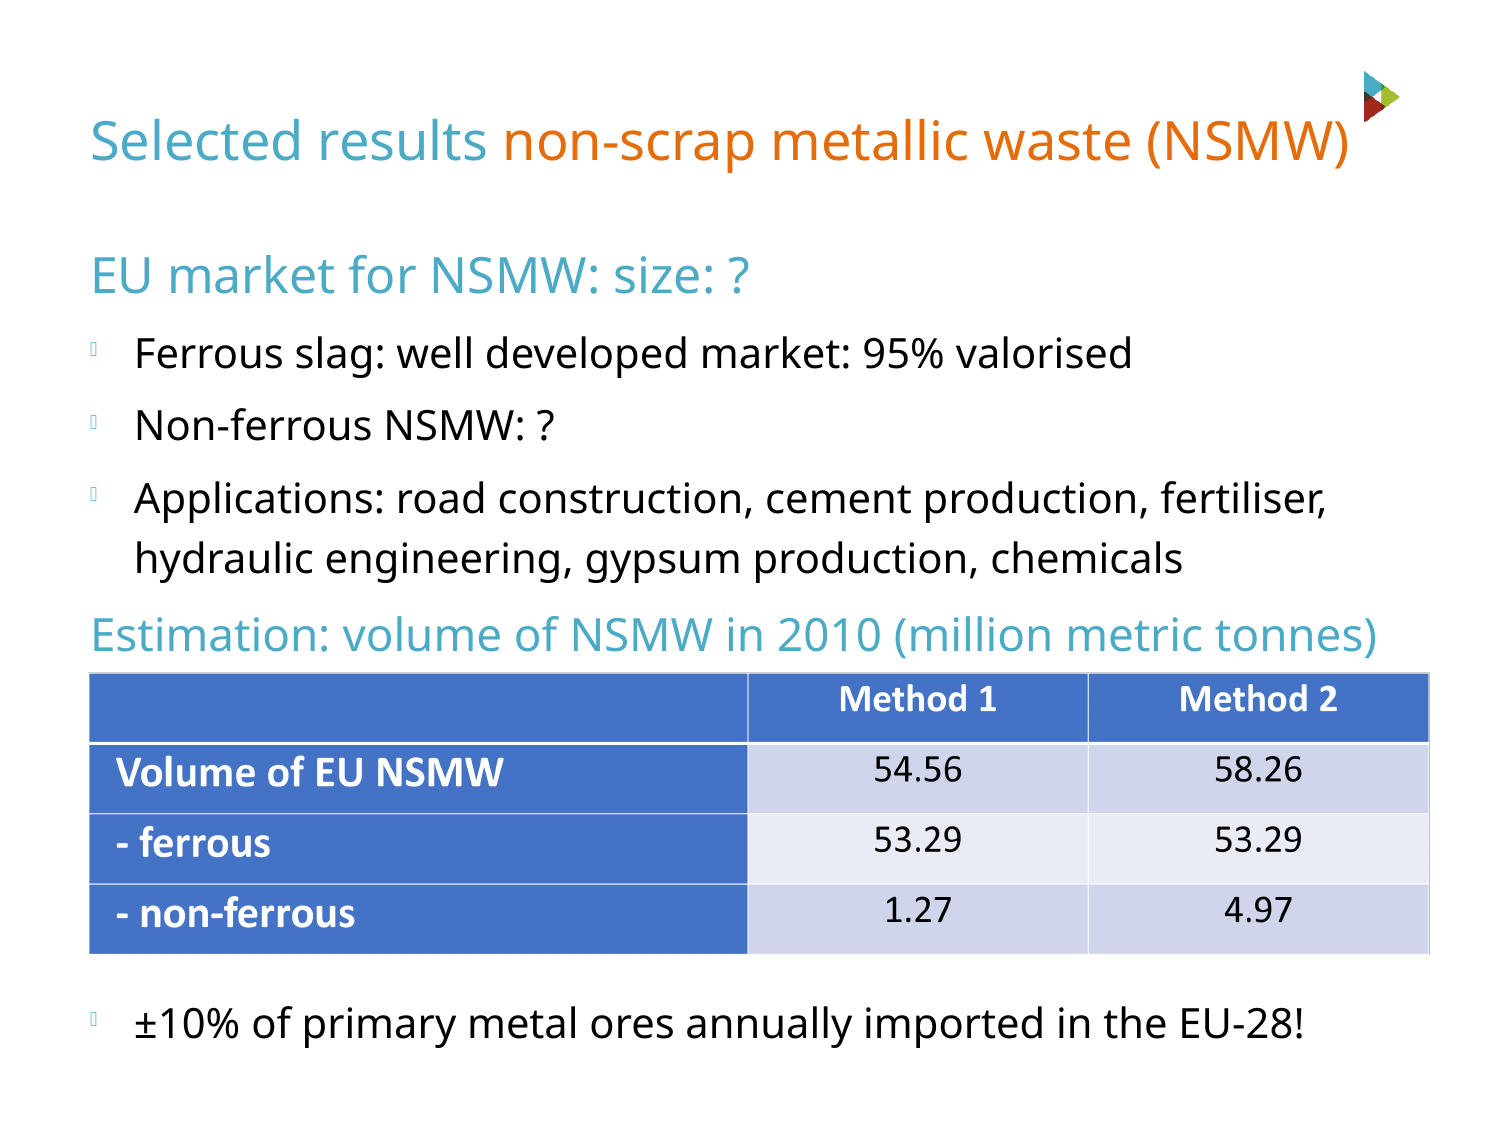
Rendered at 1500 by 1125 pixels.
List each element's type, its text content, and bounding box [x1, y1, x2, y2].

picture [88, 662, 1431, 965]
title Selected results non-scrap metallic waste (NSMW) [75, 45, 1425, 208]
list EU market for NSMW: size: ? Ferrous slag: well developed market: 95% valorised Non-ferrous NSMW: ? Applications: road construction, cement production, fertiliser, hydraulic engineering, gypsum production, chemicals Estimation: volume of NSMW in 2010 (million metric tonnes) ±10% of primary metal ores annually imported in the EU-28! [75, 208, 1425, 1071]
